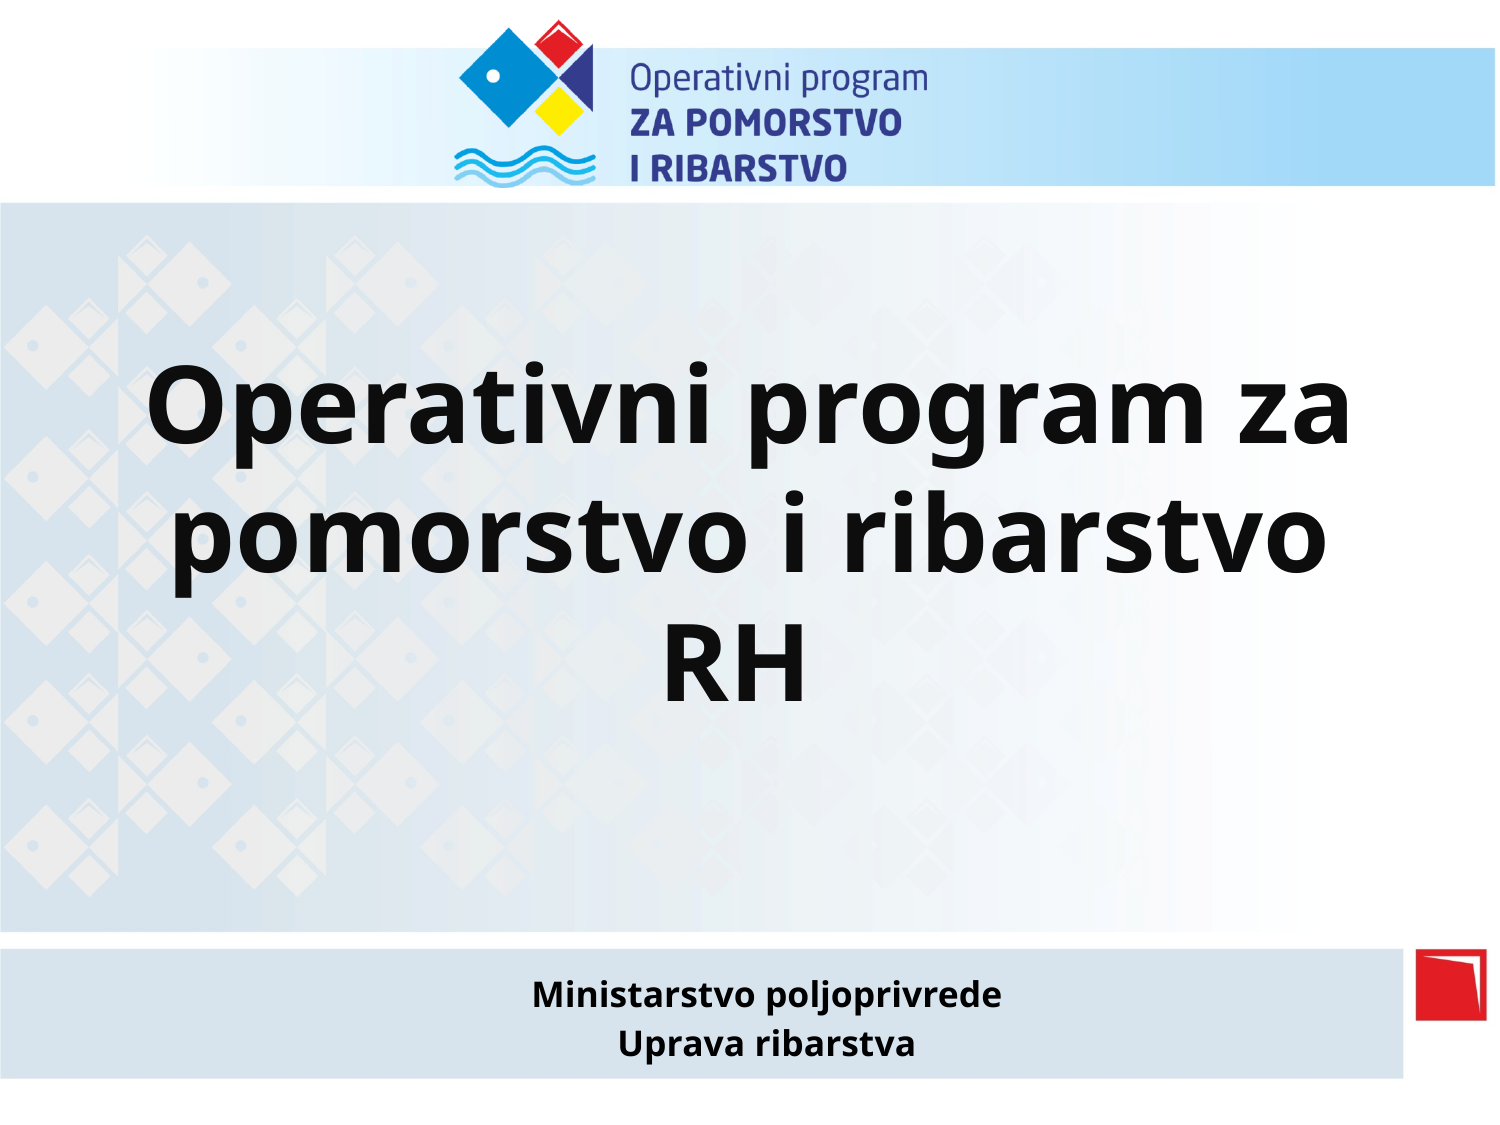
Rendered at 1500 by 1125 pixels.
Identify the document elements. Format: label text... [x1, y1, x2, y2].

picture [0, 0, 1500, 1125]
text_box Ministarstvo poljoprivrede Uprava ribarstva [242, 964, 1292, 1075]
title Operativni program za pomorstvo i ribarstvo RH [112, 326, 1388, 906]
